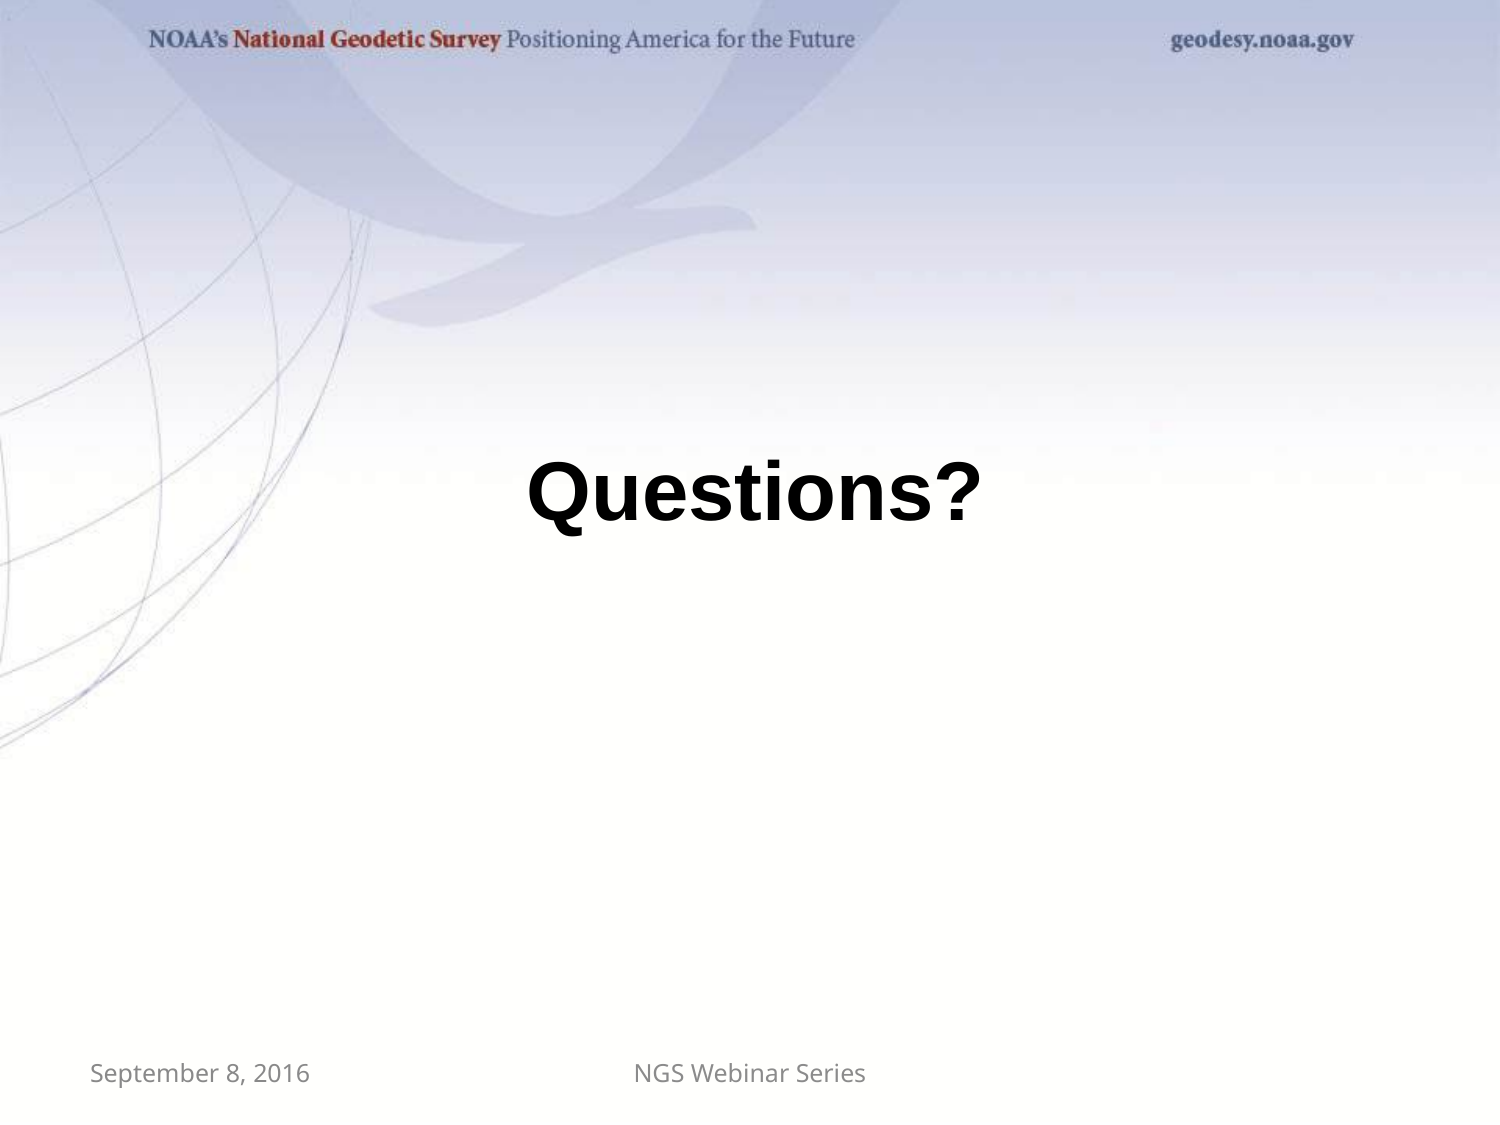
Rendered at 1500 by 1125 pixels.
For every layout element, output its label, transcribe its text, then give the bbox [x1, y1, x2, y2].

text_box Questions? [512, 429, 1000, 545]
picture [0, 0, 1500, 1122]
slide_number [75, 1042, 425, 1103]
footer NGS Webinar Series [512, 1042, 988, 1103]
